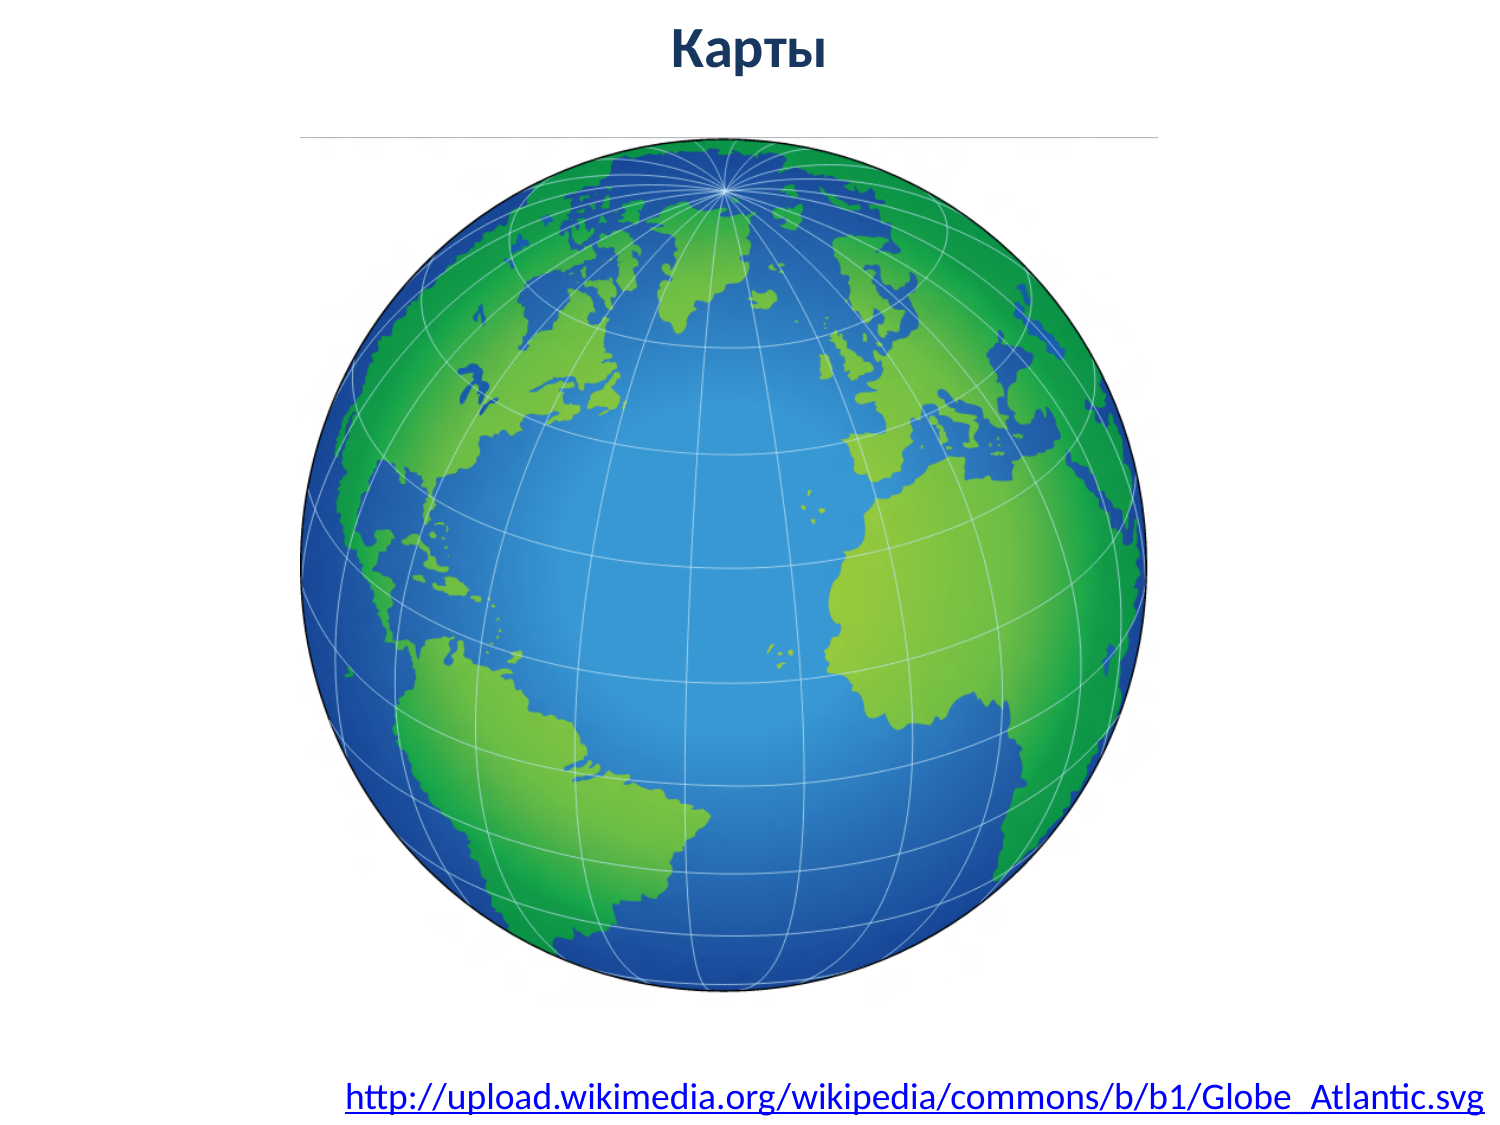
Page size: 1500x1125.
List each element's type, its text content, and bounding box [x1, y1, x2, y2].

text_box Карты [0, 2, 1500, 87]
picture [299, 137, 1159, 1003]
text_box http://upload.wikimedia.org/wikipedia/commons/b/b1/Globe_Atlantic.svg [0, 1064, 1500, 1125]
